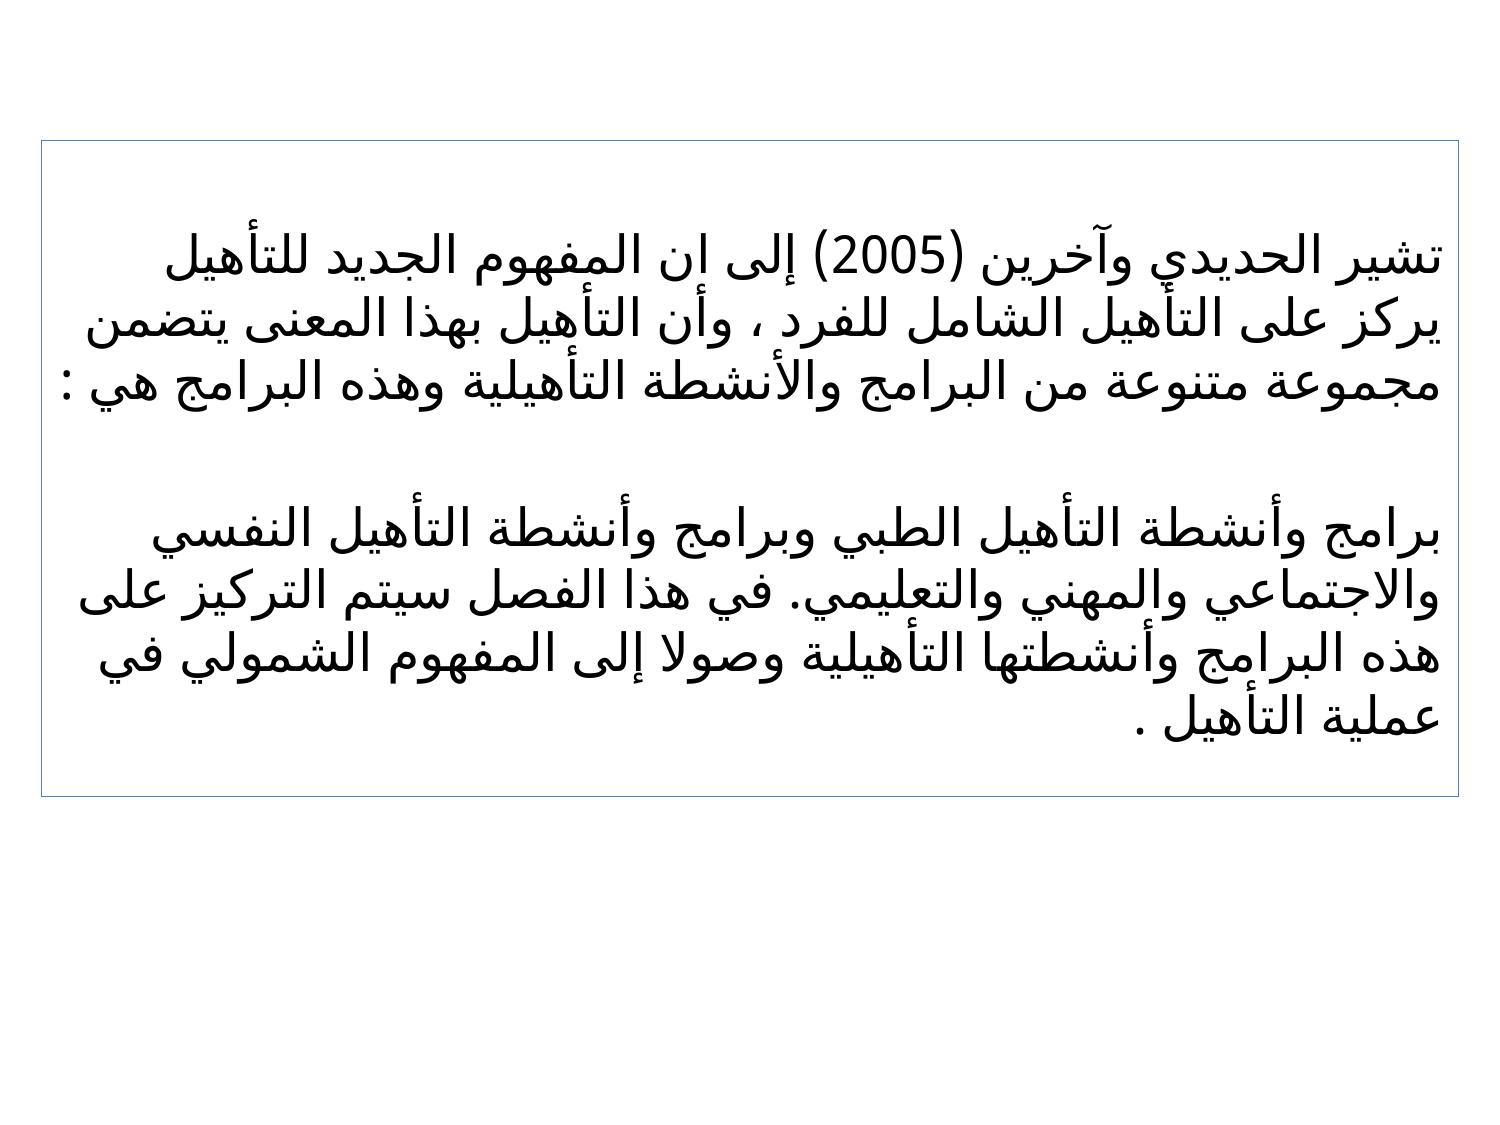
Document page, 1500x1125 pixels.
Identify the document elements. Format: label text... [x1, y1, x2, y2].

list تشير الحديدي وآخرين (2005) إلى ان المفهوم الجديد للتأهيل يركز على التأهيل الشامل للفرد ، وأن التأهيل بهذا المعنى يتضمن مجموعة متنوعة من البرامج والأنشطة التأهيلية وهذه البرامج هي : برامج وأنشطة التأهيل الطبي وبرامج وأنشطة التأهيل النفسي والاجتماعي والمهني والتعليمي. في هذا الفصل سيتم التركيز على هذه البرامج وأنشطتها التأهيلية وصولا إلى المفهوم الشمولي في عملية التأهيل . [41, 140, 1459, 797]
